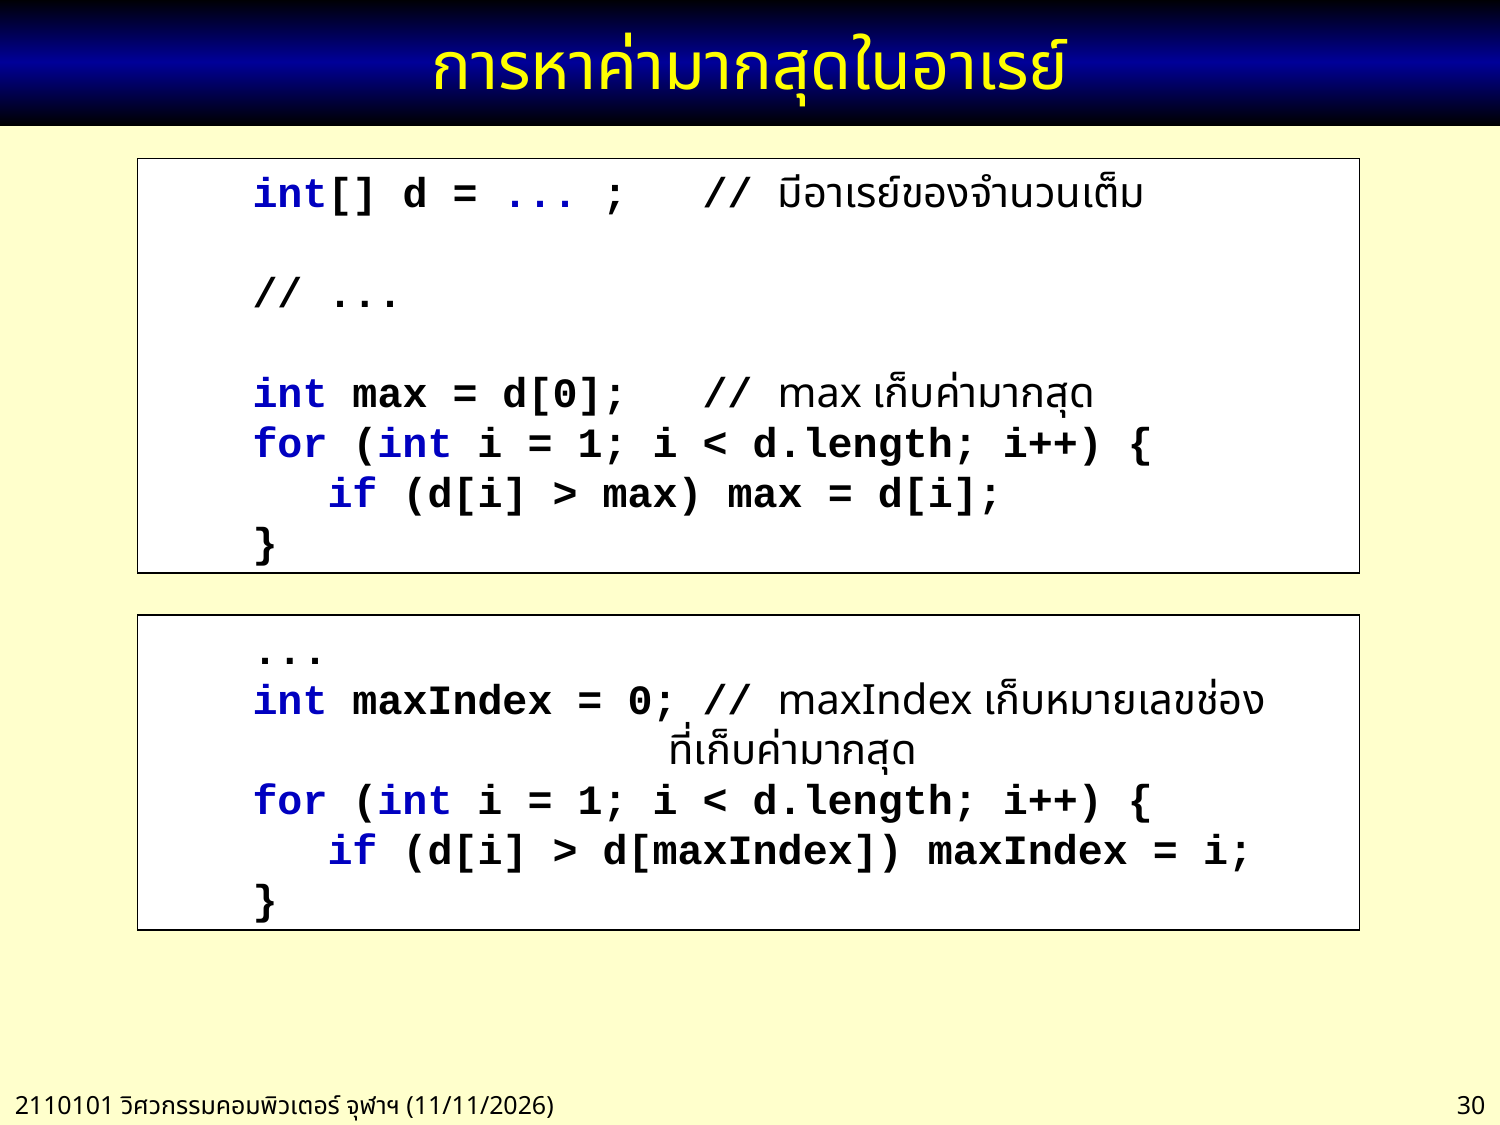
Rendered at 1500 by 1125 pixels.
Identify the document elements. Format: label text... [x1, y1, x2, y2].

text_box int[] d = ... ; // มีอาเรย์ของจำนวนเต็ม // ... int max = d[0]; // max เก็บค่ามากสุด for (int i = 1; i < d.length; i++) { if (d[i] > max) max = d[i]; } [137, 158, 1360, 574]
title การหาค่ามากสุดในอาเรย์ [0, 0, 1500, 126]
text_box ... int maxIndex = 0; // maxIndex เก็บหมายเลขช่อง ที่เก็บค่ามากสุด for (int i = 1; i < d.length; i++) { if (d[i] > d[maxIndex]) maxIndex = i; } [137, 615, 1360, 930]
